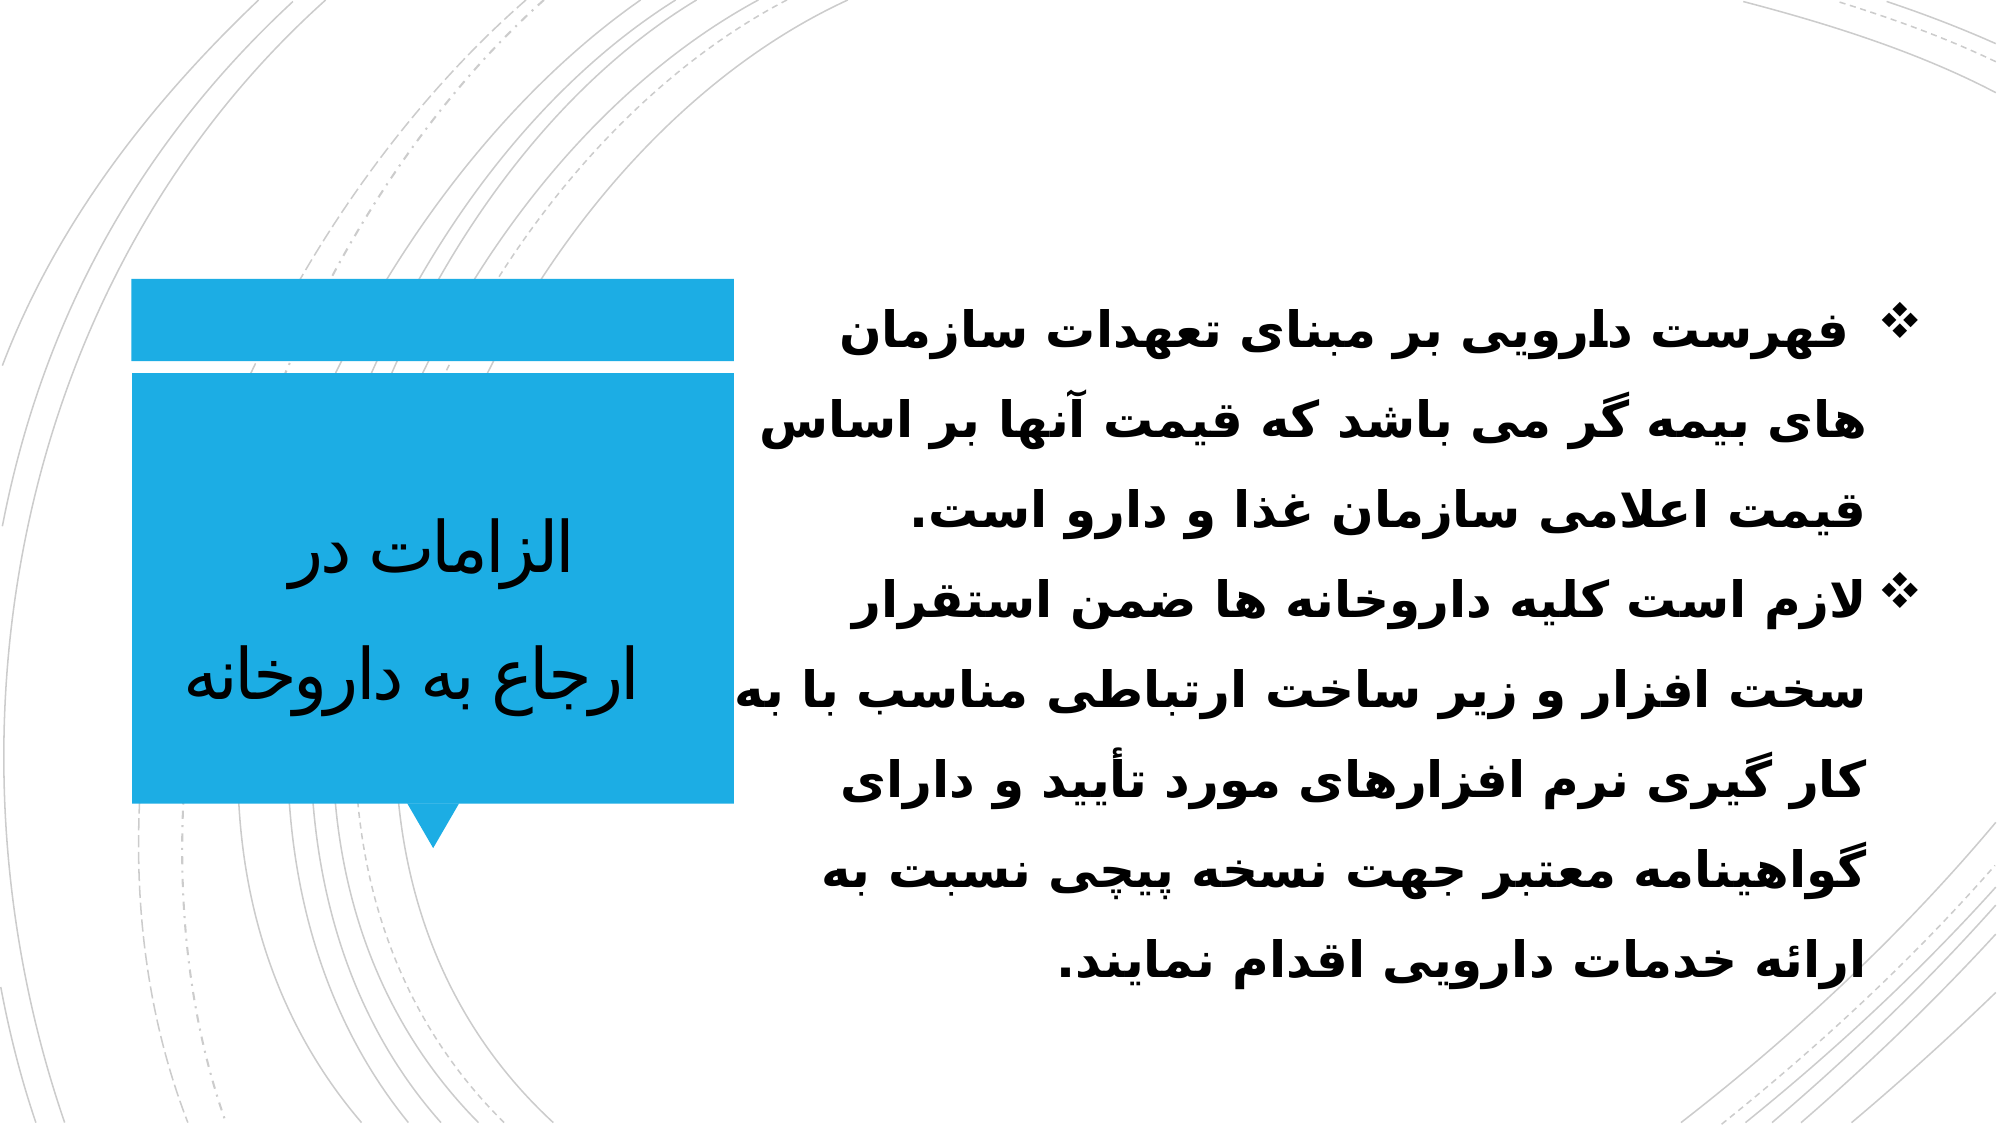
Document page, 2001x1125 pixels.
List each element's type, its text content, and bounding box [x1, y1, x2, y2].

text_box فهرست دارویی بر مبنای تعهدات سازمان های بیمه گر می باشد که قیمت آنها بر اساس قیمت اعلامی سازمان غذا و دارو است. لازم است کلیه داروخانه ها ضمن استقرار سخت افزار و زیر ساخت ارتباطی مناسب با به کار گیری نرم افزارهای مورد تأیید و دارای گواهینامه معتبر جهت نسخه پیچی نسبت به ارائه خدمات دارویی اقدام نمایند. [719, 259, 1939, 995]
title الزامات در ارجاع به داروخانه [145, 385, 719, 789]
